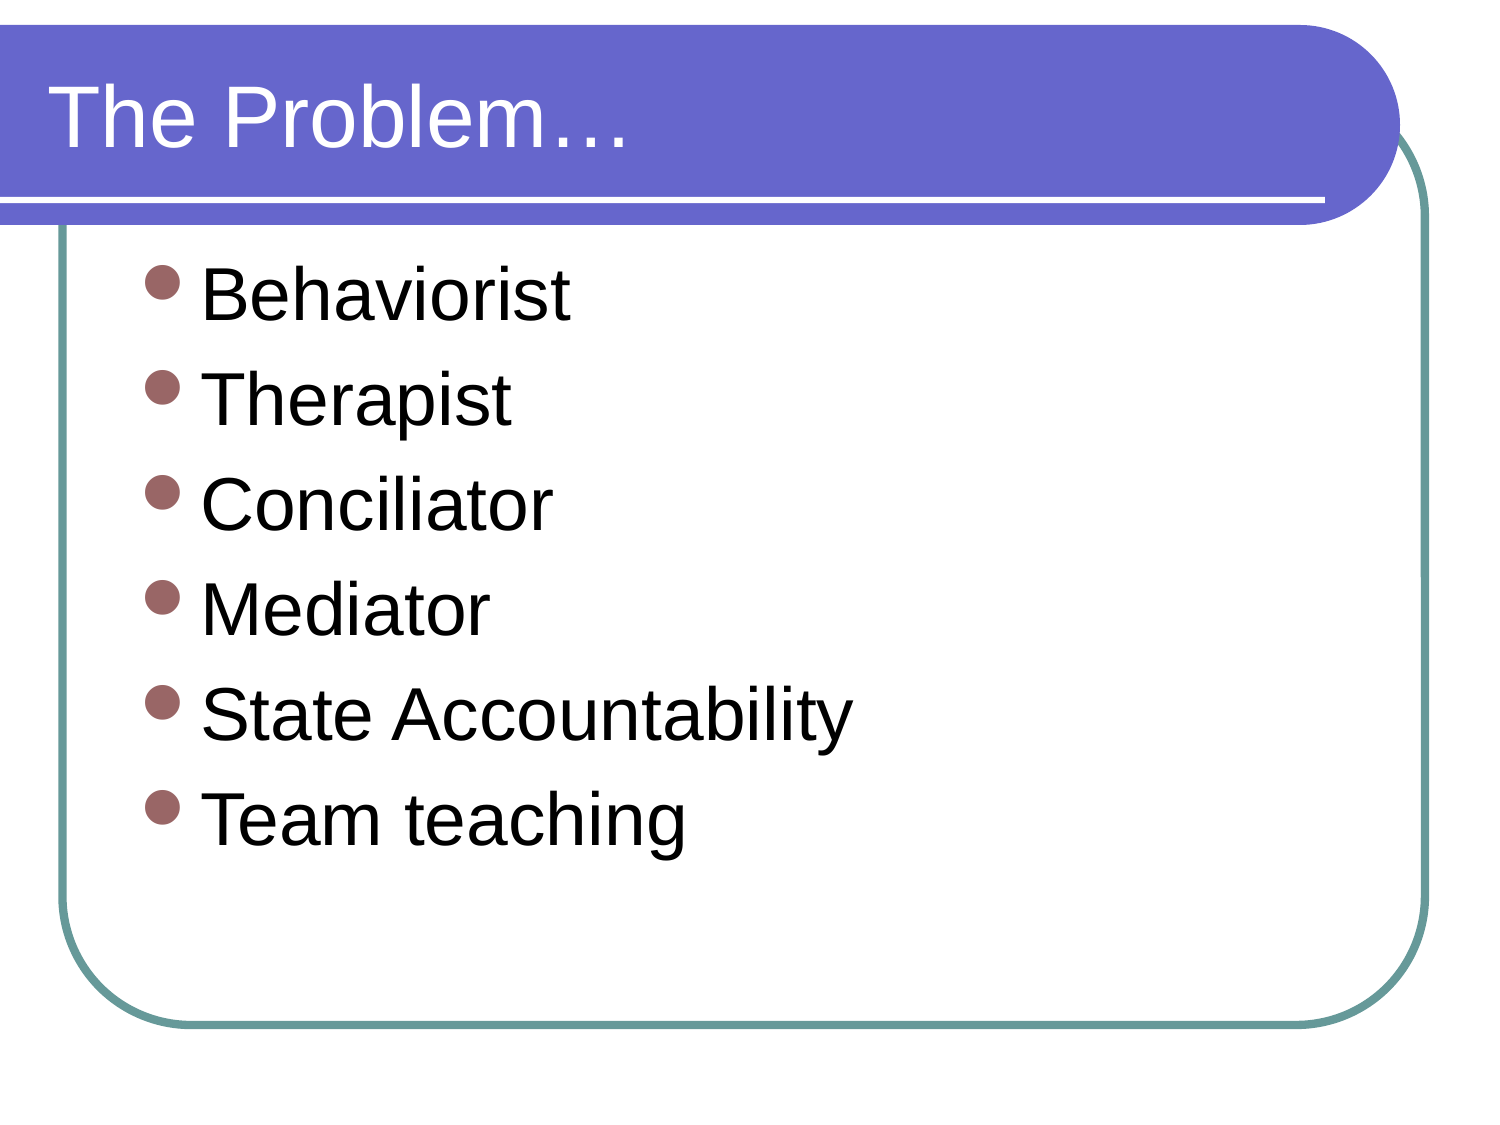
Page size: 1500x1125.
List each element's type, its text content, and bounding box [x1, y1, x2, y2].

list Behaviorist Therapist Conciliator Mediator State Accountability Team teaching [124, 237, 1426, 963]
title The Problem… [31, 37, 1348, 188]
